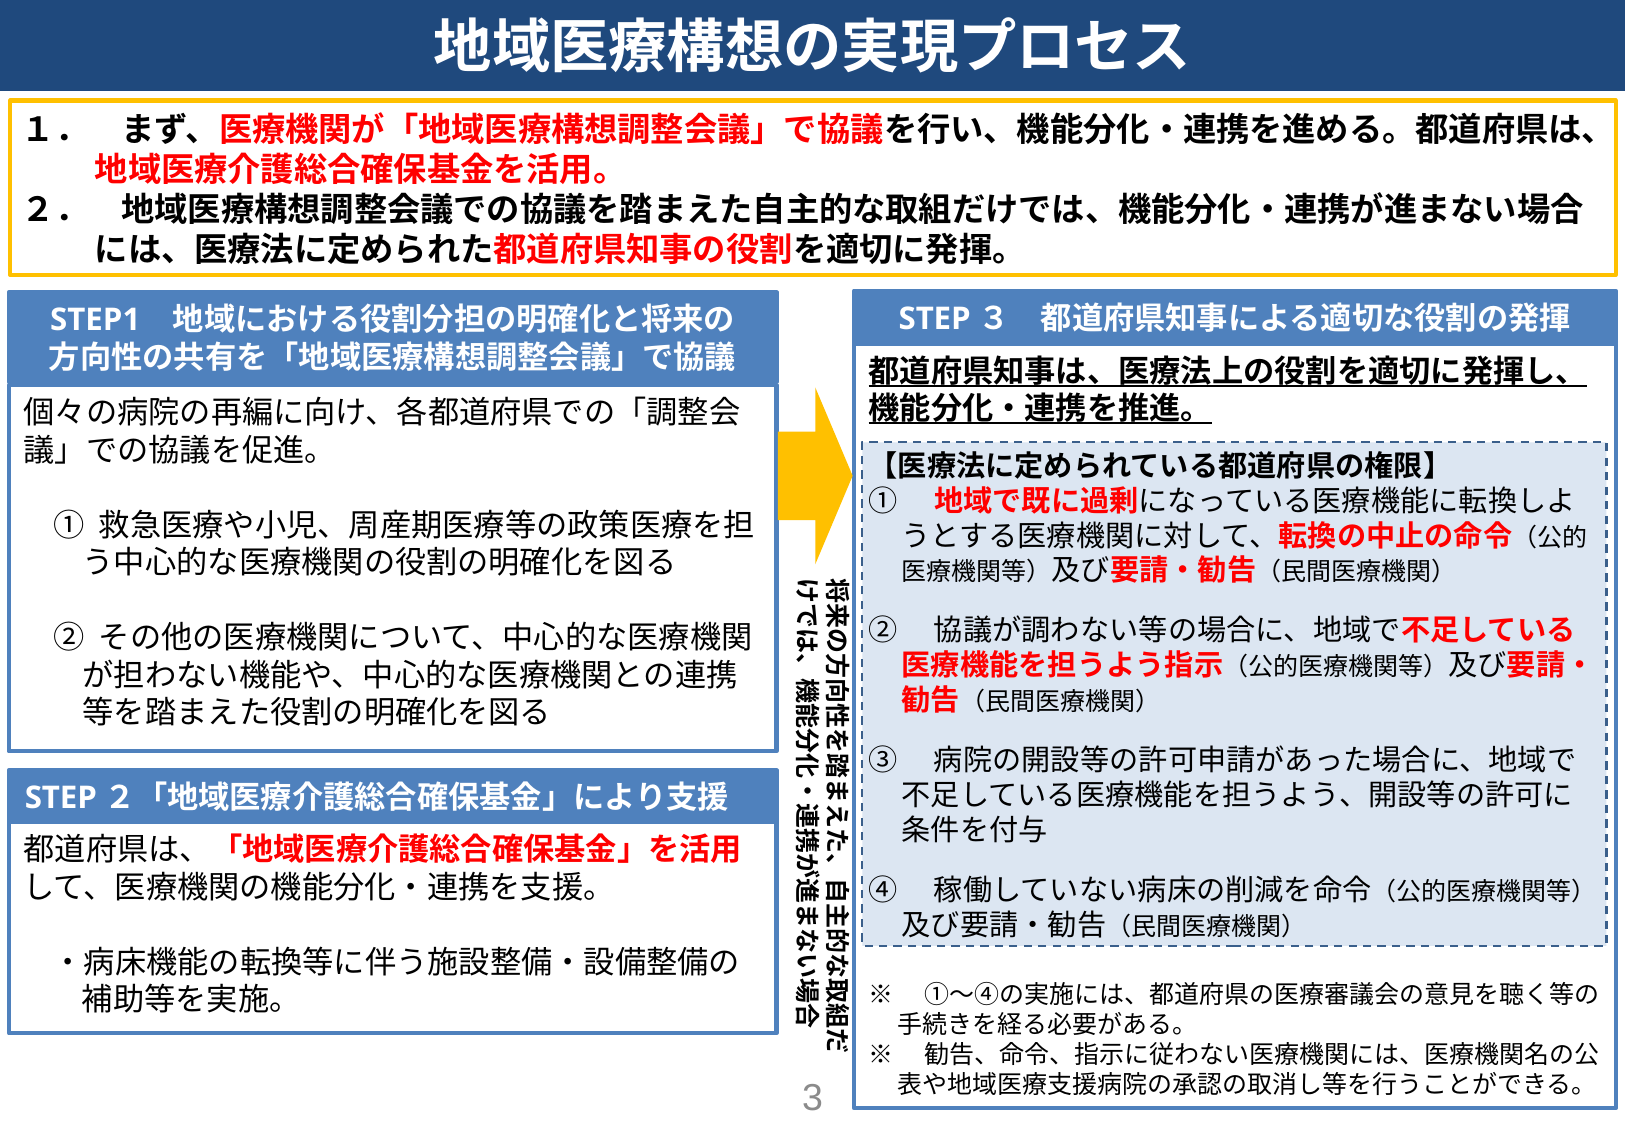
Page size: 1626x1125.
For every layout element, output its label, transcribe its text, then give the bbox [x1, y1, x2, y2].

text_box 将来の方向性を踏まえた、自主的な取組だけでは、機能分化・連携が進まない場合 [769, 563, 861, 1065]
text_box 都道府県知事は、医療法上の役割を適切に発揮し、機能分化・連携を推進。 【医療法に定められている都道府県の権限】 ① 地域で既に過剰になっている医療機能に転換しようとする医療機関に対して、転換の中止の命令（公的医療機関等）及び要請・勧告（民間医療機関） ② 協議が調わない等の場合に、地域で不足している医療機能を担うよう指示（公的医療機関等）及び要請・勧告（民間医療機関） ③ 病院の開設等の許可申請があった場合に、地域で不足している医療機能を担うよう、開設等の許可に条件を付与 ④ 稼働していない病床の削減を命令（公的医療機関等）及び要請・勧告（民間医療機関） ※ ①～④の実施には、都道府県の医療審議会の意見を聴く等の手続きを経る必要がある。 ※ 勧告、命令、指示に従わない医療機関には、医療機関名の公表や地域医療支援病院の承認の取消し等を行うことができる。 [852, 342, 1618, 1110]
text_box 地域医療構想の実現プロセス [0, 0, 1625, 91]
text_box １． まず、医療機関が「地域医療構想調整会議」で協議を行い、機能分化・連携を進める。都道府県は、地域医療介護総合確保基金を活用。 ２． 地域医療構想調整会議での協議を踏まえた自主的な取組だけでは、機能分化・連携が進まない場合には、医療法に定められた都道府県知事の役割を適切に発揮。 [8, 98, 1618, 277]
text_box STEP３ 都道府県知事による適切な役割の発揮 [852, 289, 1618, 342]
text_box STEP２「地域医療介護総合確保基金」により支援 [7, 768, 769, 820]
slide_number 3 [622, 1065, 1003, 1125]
text_box [775, 385, 855, 563]
text_box 個々の病院の再編に向け、各都道府県での「調整会議」での協議を促進。 ① 救急医療や小児、周産期医療等の政策医療を担う中心的な医療機関の役割の明確化を図る ② その他の医療機関について、中心的な医療機関が担わない機能や、中心的な医療機関との連携等を踏まえた役割の明確化を図る [7, 383, 779, 753]
text_box STEP1 地域における役割分担の明確化と将来の 方向性の共有を「地域医療構想調整会議」で協議 [7, 290, 779, 383]
text_box 都道府県は、「地域医療介護総合確保基金」を活用して、医療機関の機能分化・連携を支援。 ・病床機能の転換等に伴う施設整備・設備整備の補助等を実施。 [7, 820, 769, 1035]
